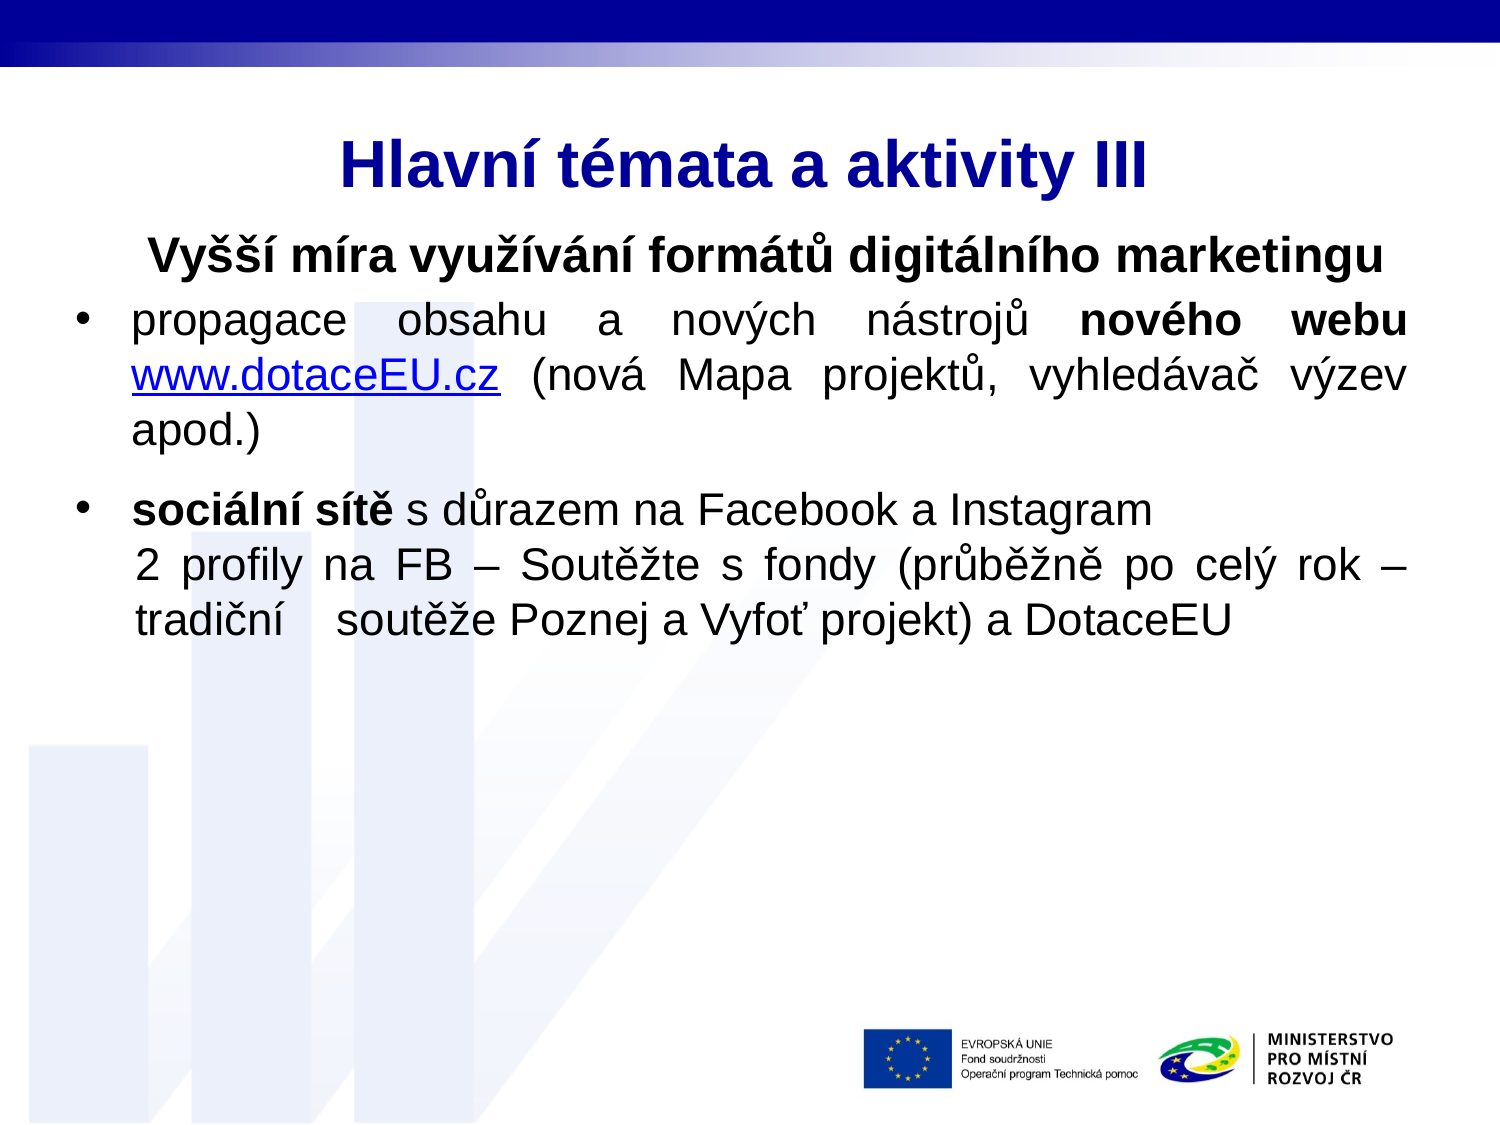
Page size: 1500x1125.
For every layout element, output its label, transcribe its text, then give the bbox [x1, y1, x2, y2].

text_box propagace obsahu a nových nástrojů nového webu www.dotaceEU.cz (nová Mapa projektů, vyhledávač výzev apod.) sociální sítě s důrazem na Facebook a Instagram 2 profily na FB – Soutěžte s fondy (průběžně po celý rok – tradiční soutěže Poznej a Vyfoť projekt) a DotaceEU [60, 282, 1424, 677]
text_box Vyšší míra využívání formátů digitálního marketingu [132, 215, 1424, 290]
title Hlavní témata a aktivity III [64, 113, 1425, 197]
picture [29, 302, 1412, 1125]
